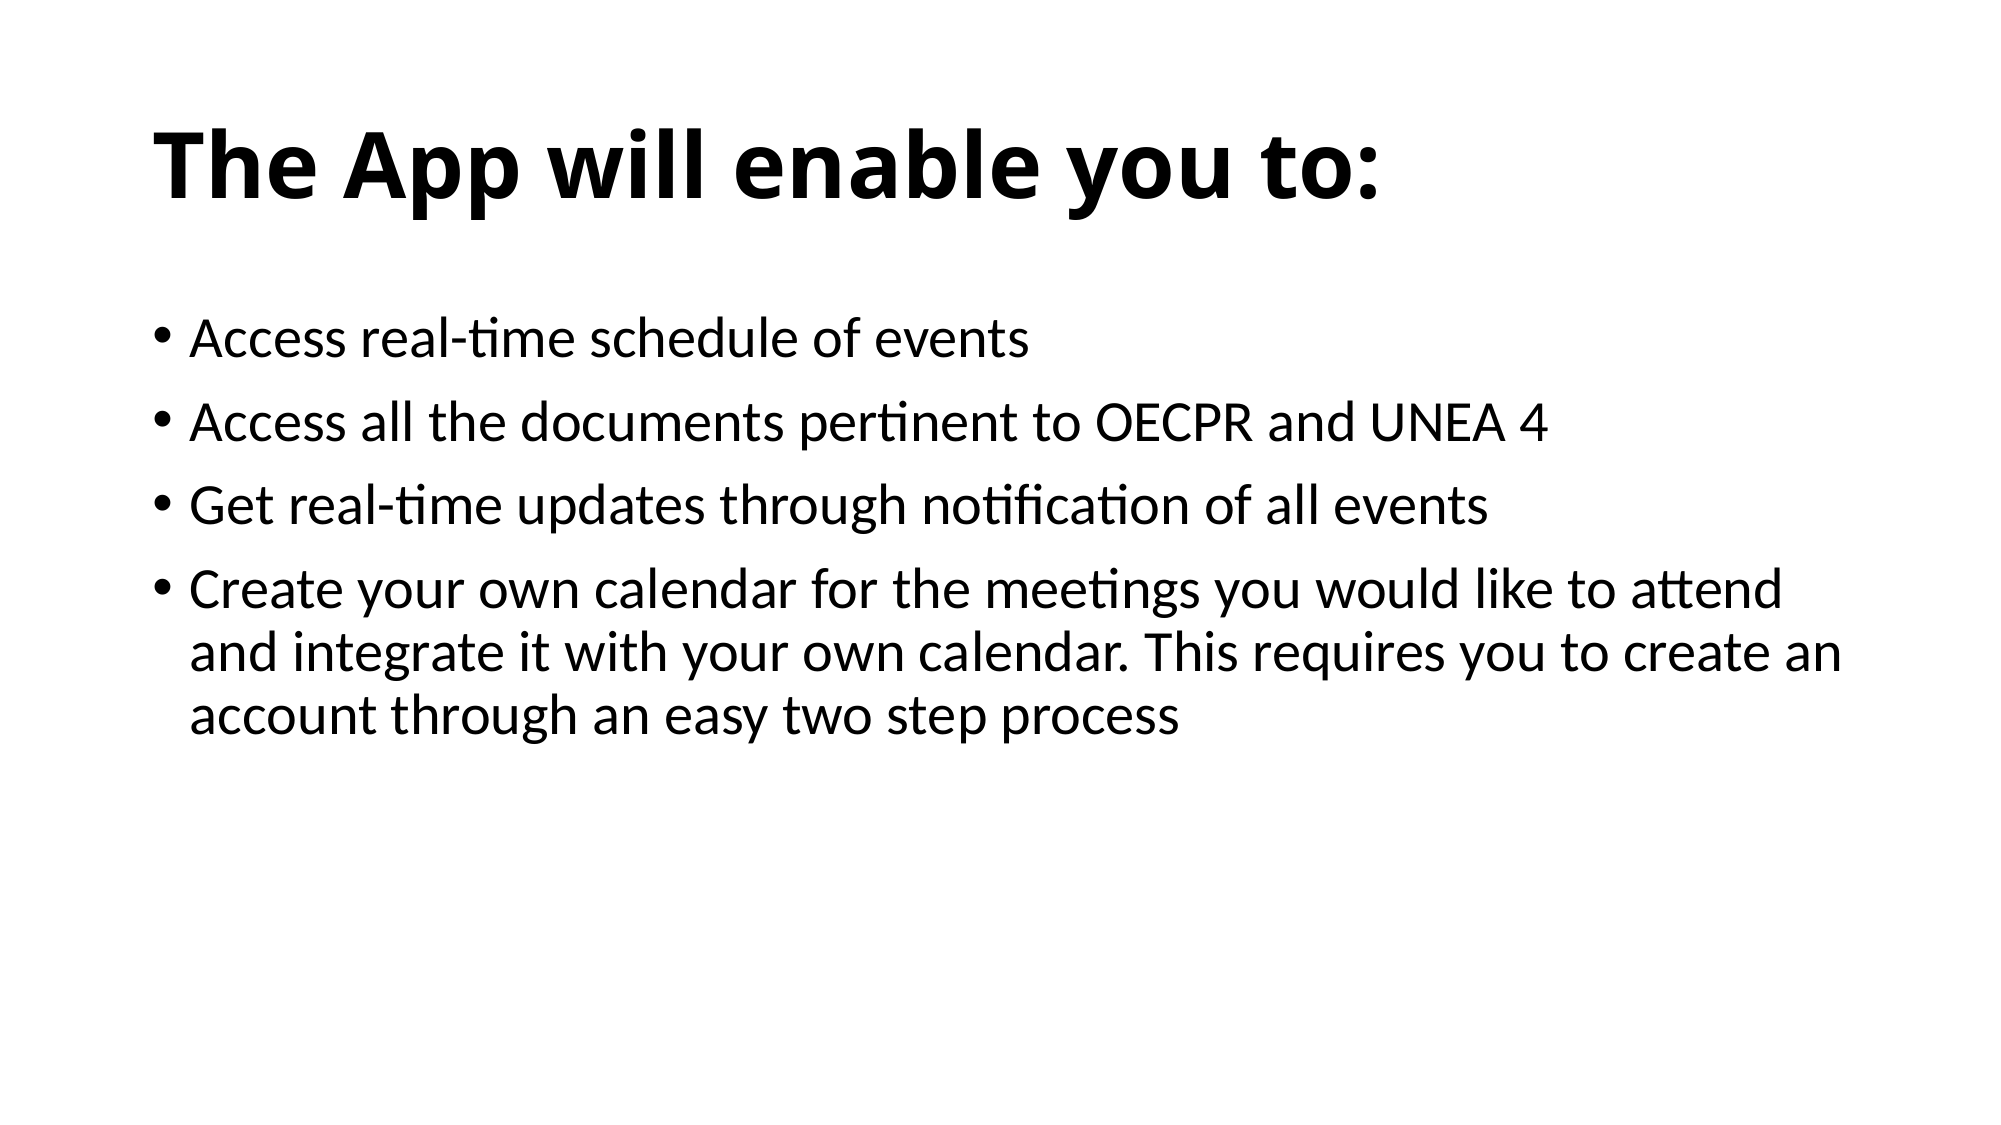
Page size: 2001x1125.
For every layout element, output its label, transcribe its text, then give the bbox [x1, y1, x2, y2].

list Access real-time schedule of events Access all the documents pertinent to OECPR and UNEA 4 Get real-time updates through notification of all events Create your own calendar for the meetings you would like to attend and integrate it with your own calendar. This requires you to create an account through an easy two step process [137, 299, 1863, 1014]
title The App will enable you to: [137, 59, 1863, 278]
